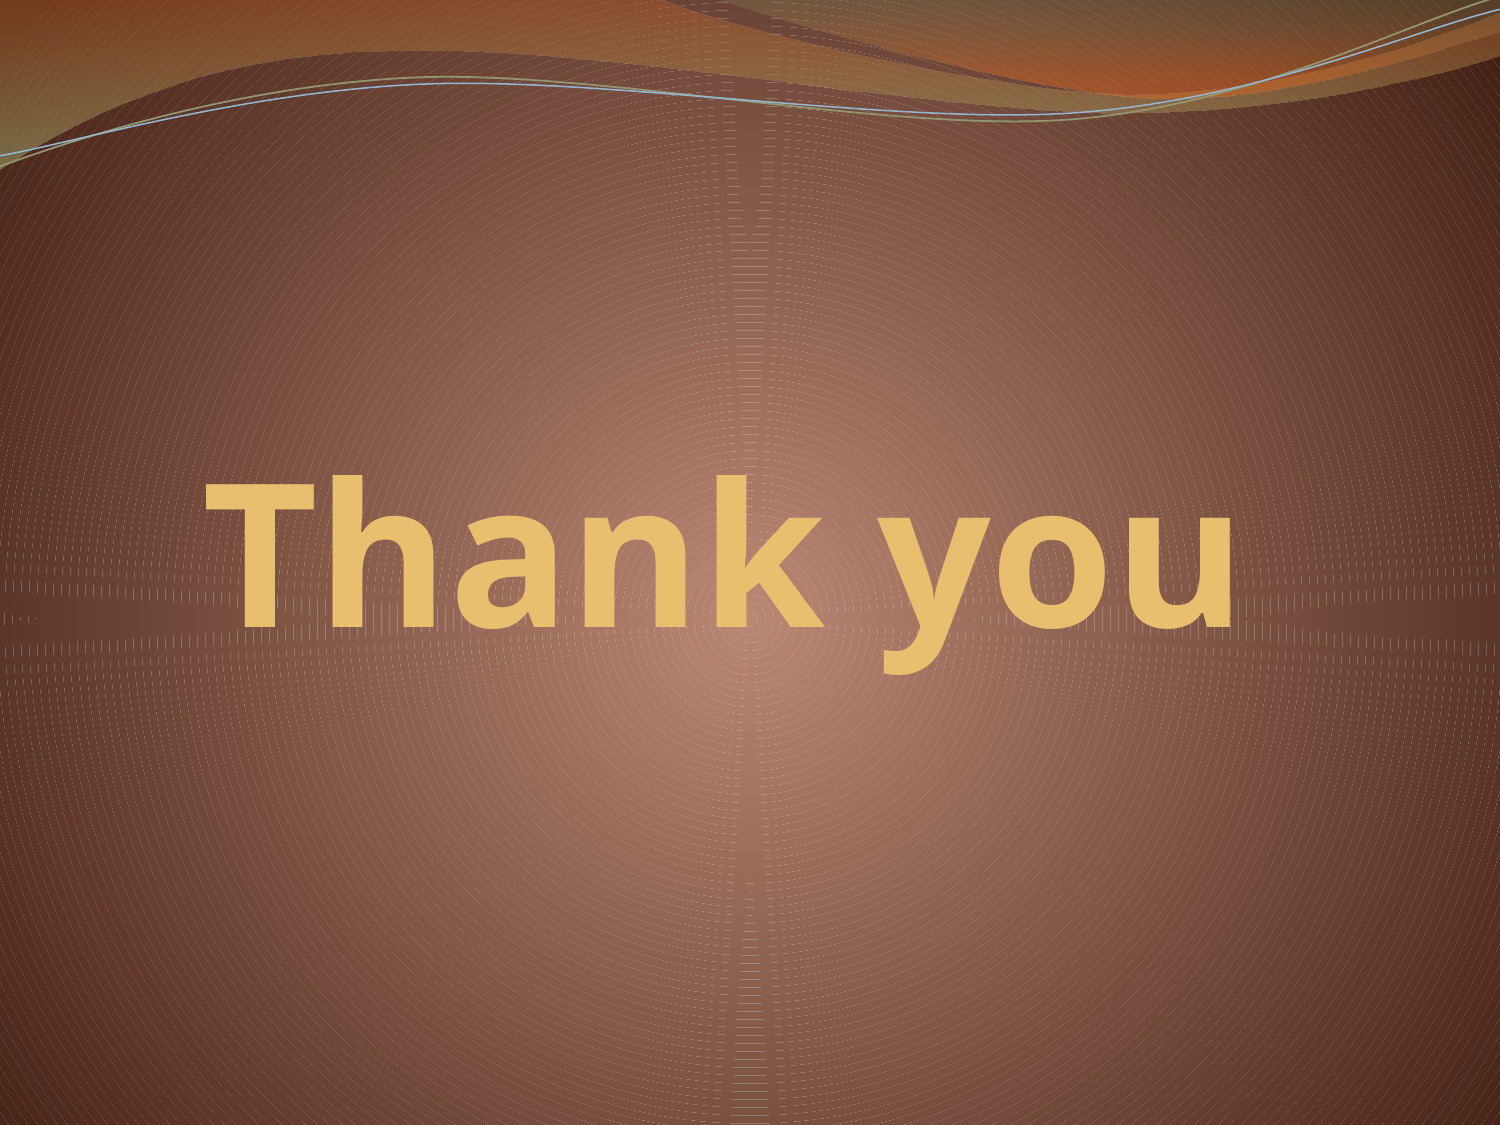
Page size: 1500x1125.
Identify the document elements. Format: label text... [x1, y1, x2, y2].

title Thank you [86, 444, 1362, 668]
